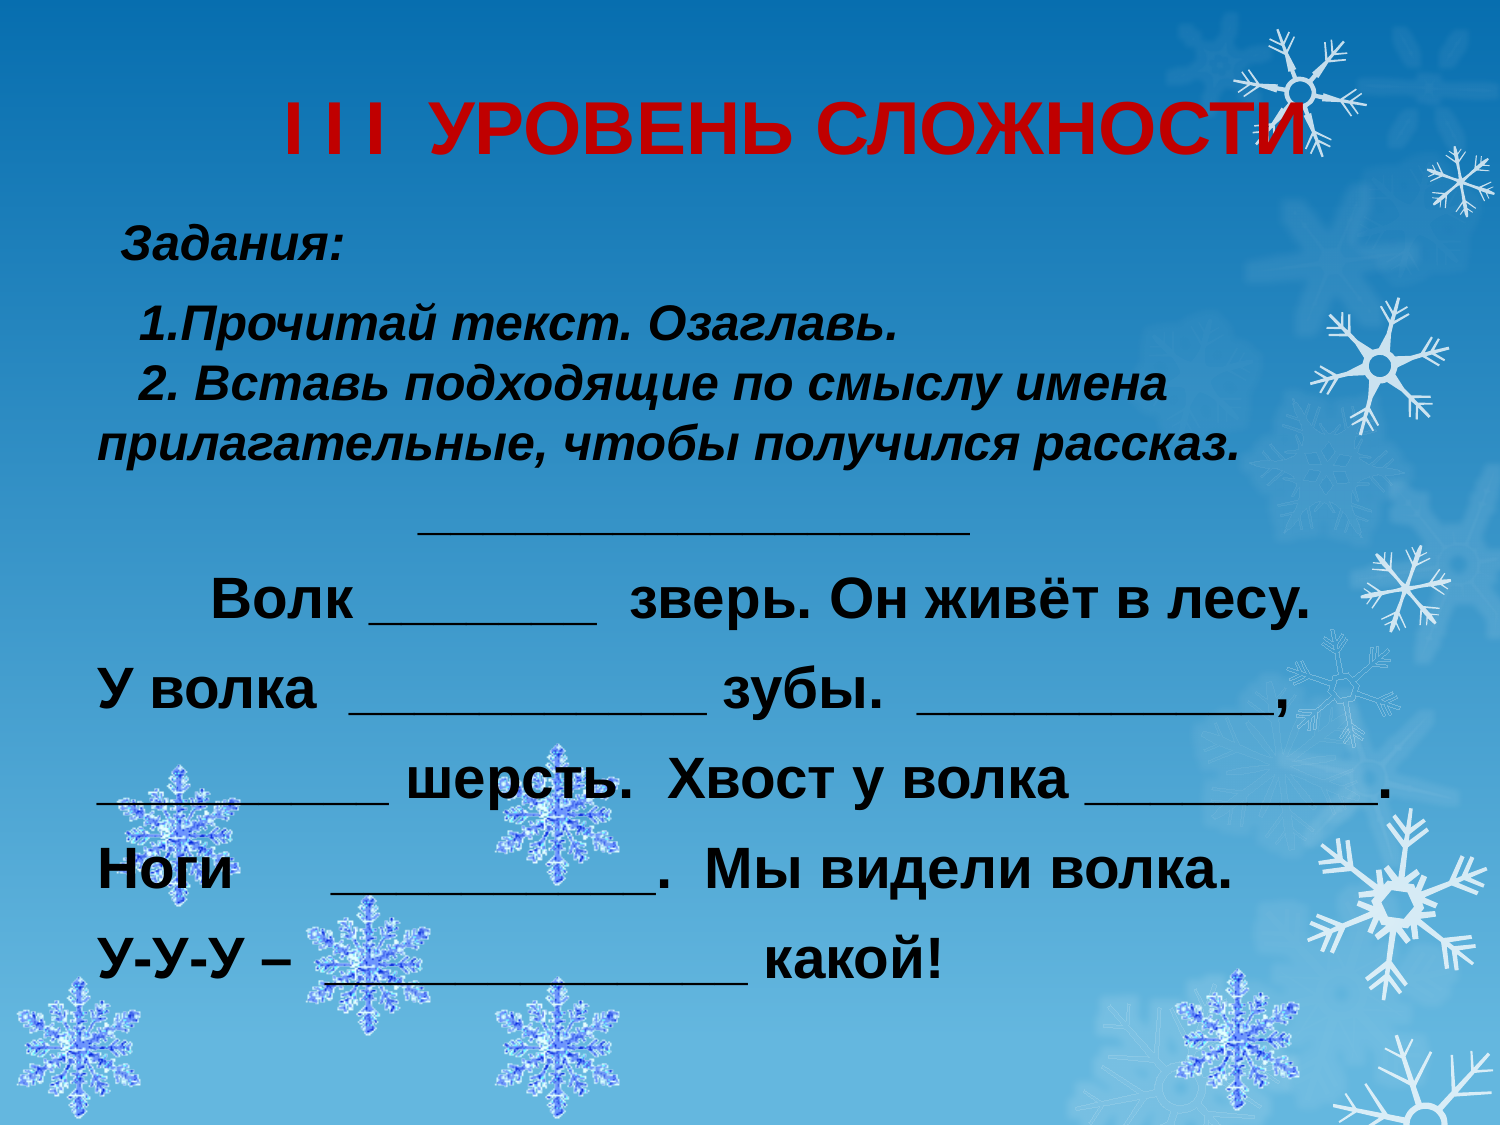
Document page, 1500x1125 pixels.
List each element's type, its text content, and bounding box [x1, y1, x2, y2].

picture [288, 890, 440, 1042]
picture [1158, 965, 1310, 1117]
picture [99, 761, 251, 913]
picture [0, 974, 151, 1125]
text_box I I I УРОВЕНЬ СЛОЖНОСТИ Задания: 1.Прочитай текст. Озаглавь. 2. Вставь подходящие по смыслу имена прилагательные, чтобы получился рассказ. _________________ Волк _______ зверь. Он живёт в лесу. У волка ___________ зубы. ___________, _________ шерсть. Хвост у волка _________. Ноги __________. Мы видели волка. У-У-У – _____________ какой! [82, 63, 1454, 998]
picture [477, 740, 629, 892]
picture [477, 974, 629, 1125]
